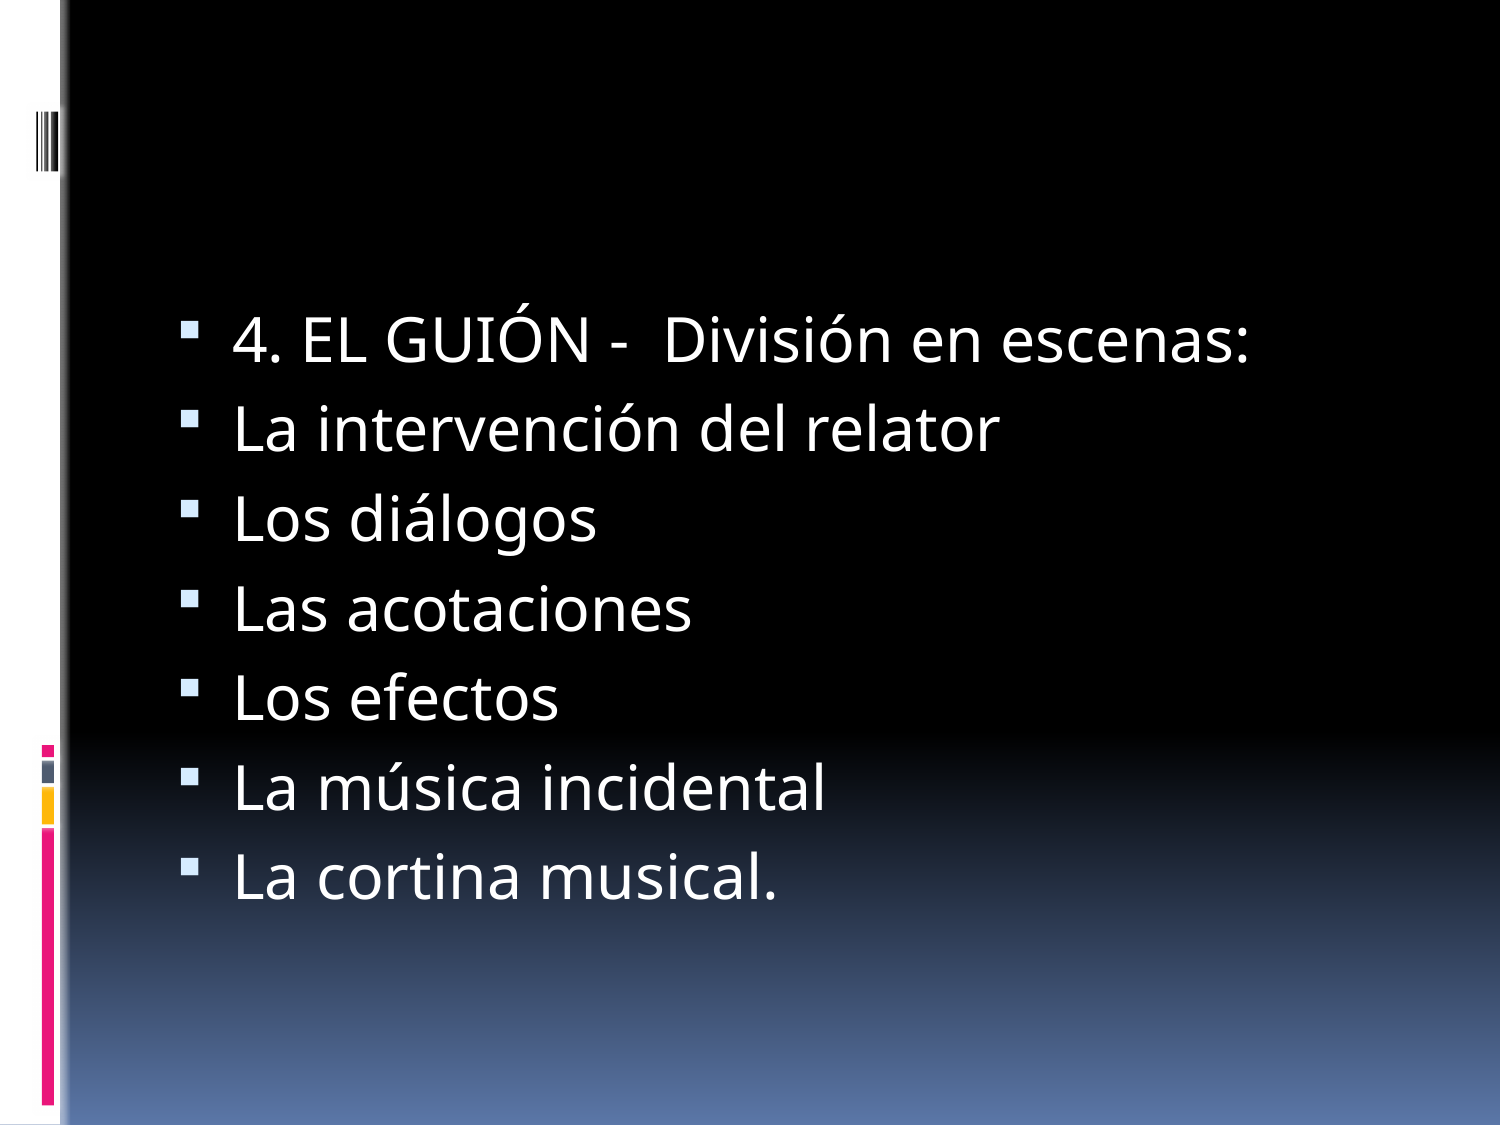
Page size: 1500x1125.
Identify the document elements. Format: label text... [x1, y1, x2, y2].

list 4. EL GUIÓN - División en escenas: La intervención del relator Los diálogos Las acotaciones Los efectos La música incidental La cortina musical. [150, 292, 1425, 1043]
